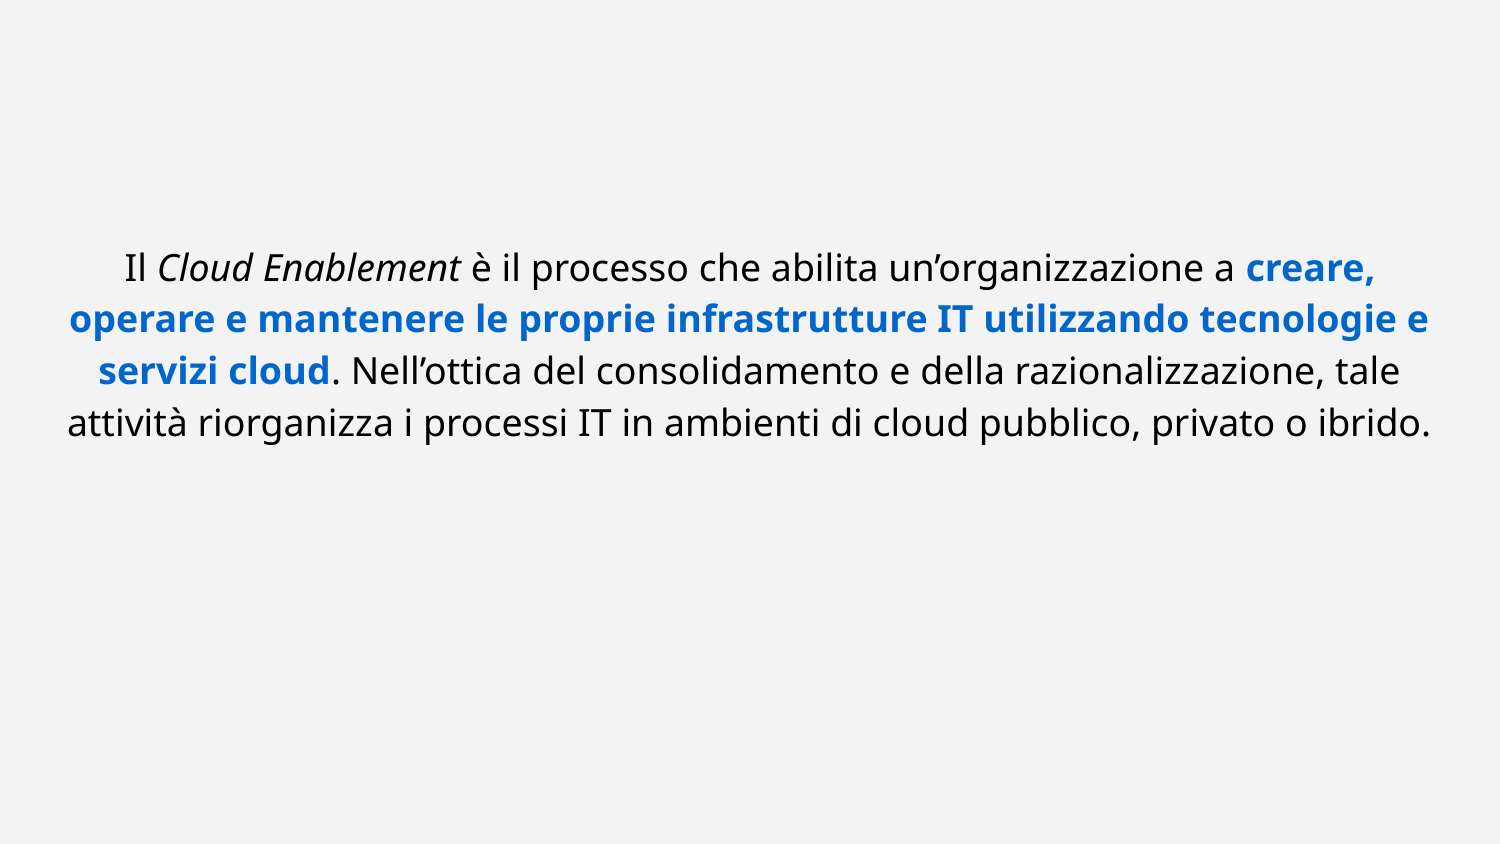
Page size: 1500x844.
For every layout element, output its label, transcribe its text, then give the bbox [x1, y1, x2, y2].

text_box Il Cloud Enablement è il processo che abilita un’organizzazione a creare, operare e mantenere le proprie infrastrutture IT utilizzando tecnologie e servizi cloud. Nell’ottica del consolidamento e della razionalizzazione, tale attività riorganizza i processi IT in ambienti di cloud pubblico, privato o ibrido. [41, 222, 1459, 622]
